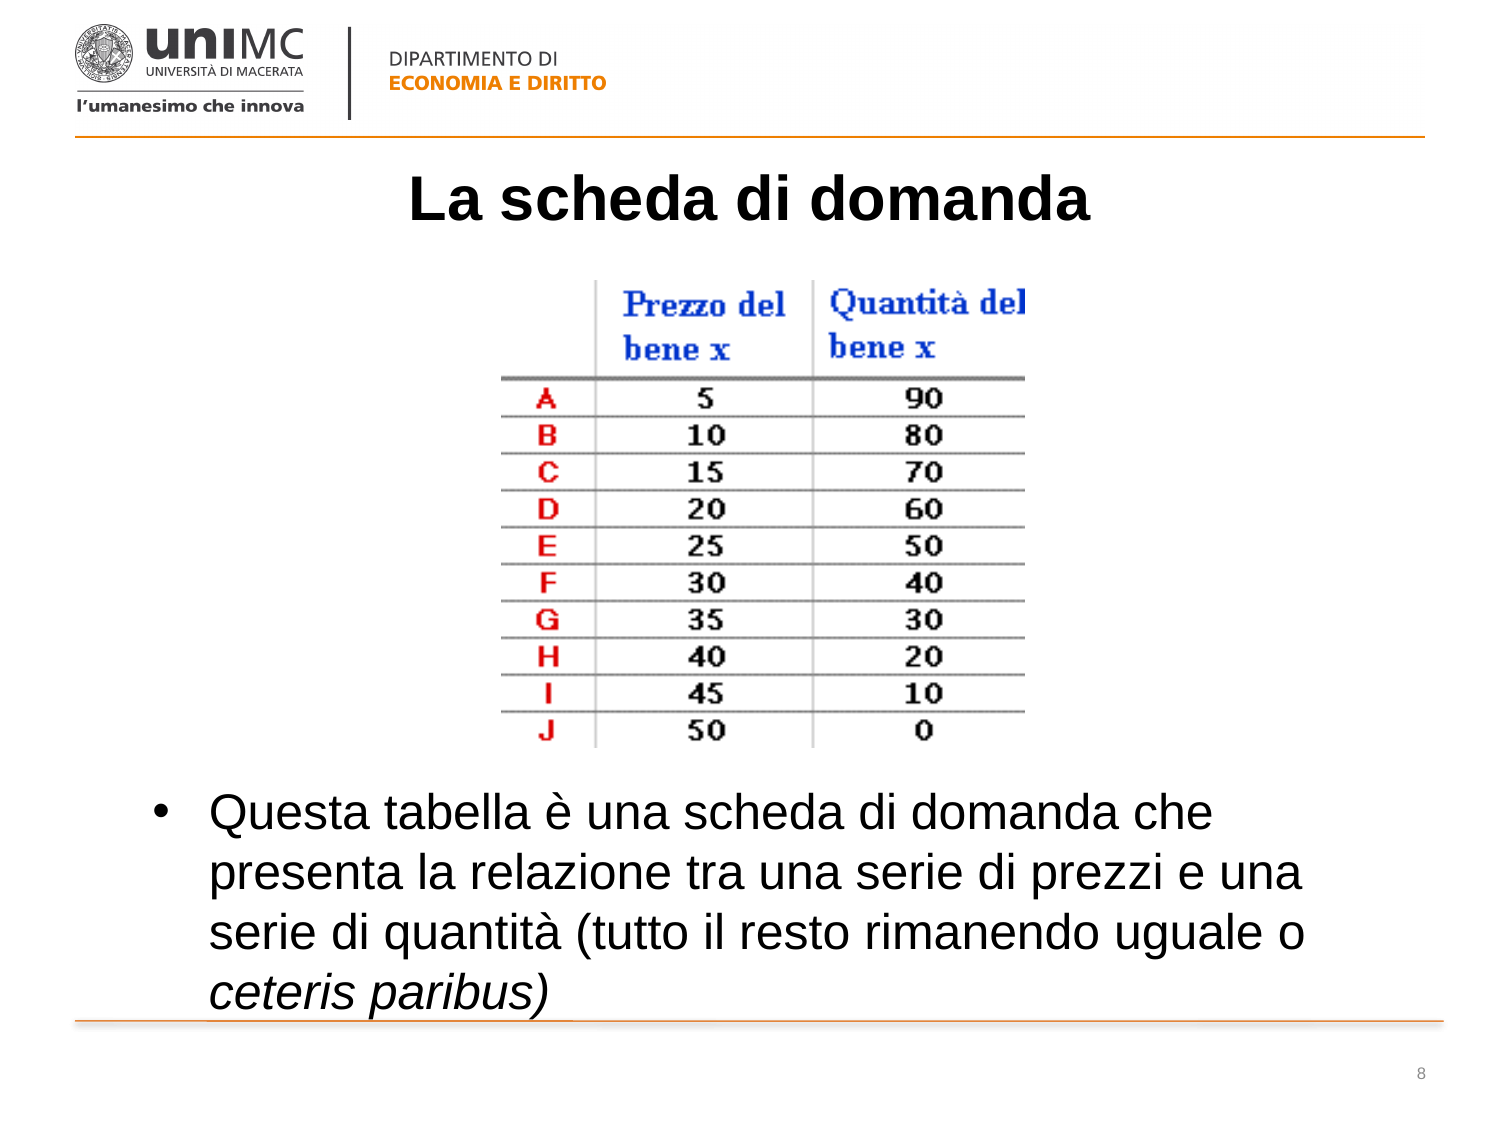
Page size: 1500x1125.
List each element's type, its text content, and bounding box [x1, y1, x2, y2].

slide_number 8 [1091, 1042, 1442, 1103]
list Questa tabella è una scheda di domanda che presenta la relazione tra una serie di prezzi e una serie di quantità (tutto il resto rimanendo uguale o ceteris paribus) [137, 772, 1421, 1070]
title La scheda di domanda [75, 149, 1425, 241]
picture [501, 280, 1026, 749]
picture [75, 24, 1425, 138]
